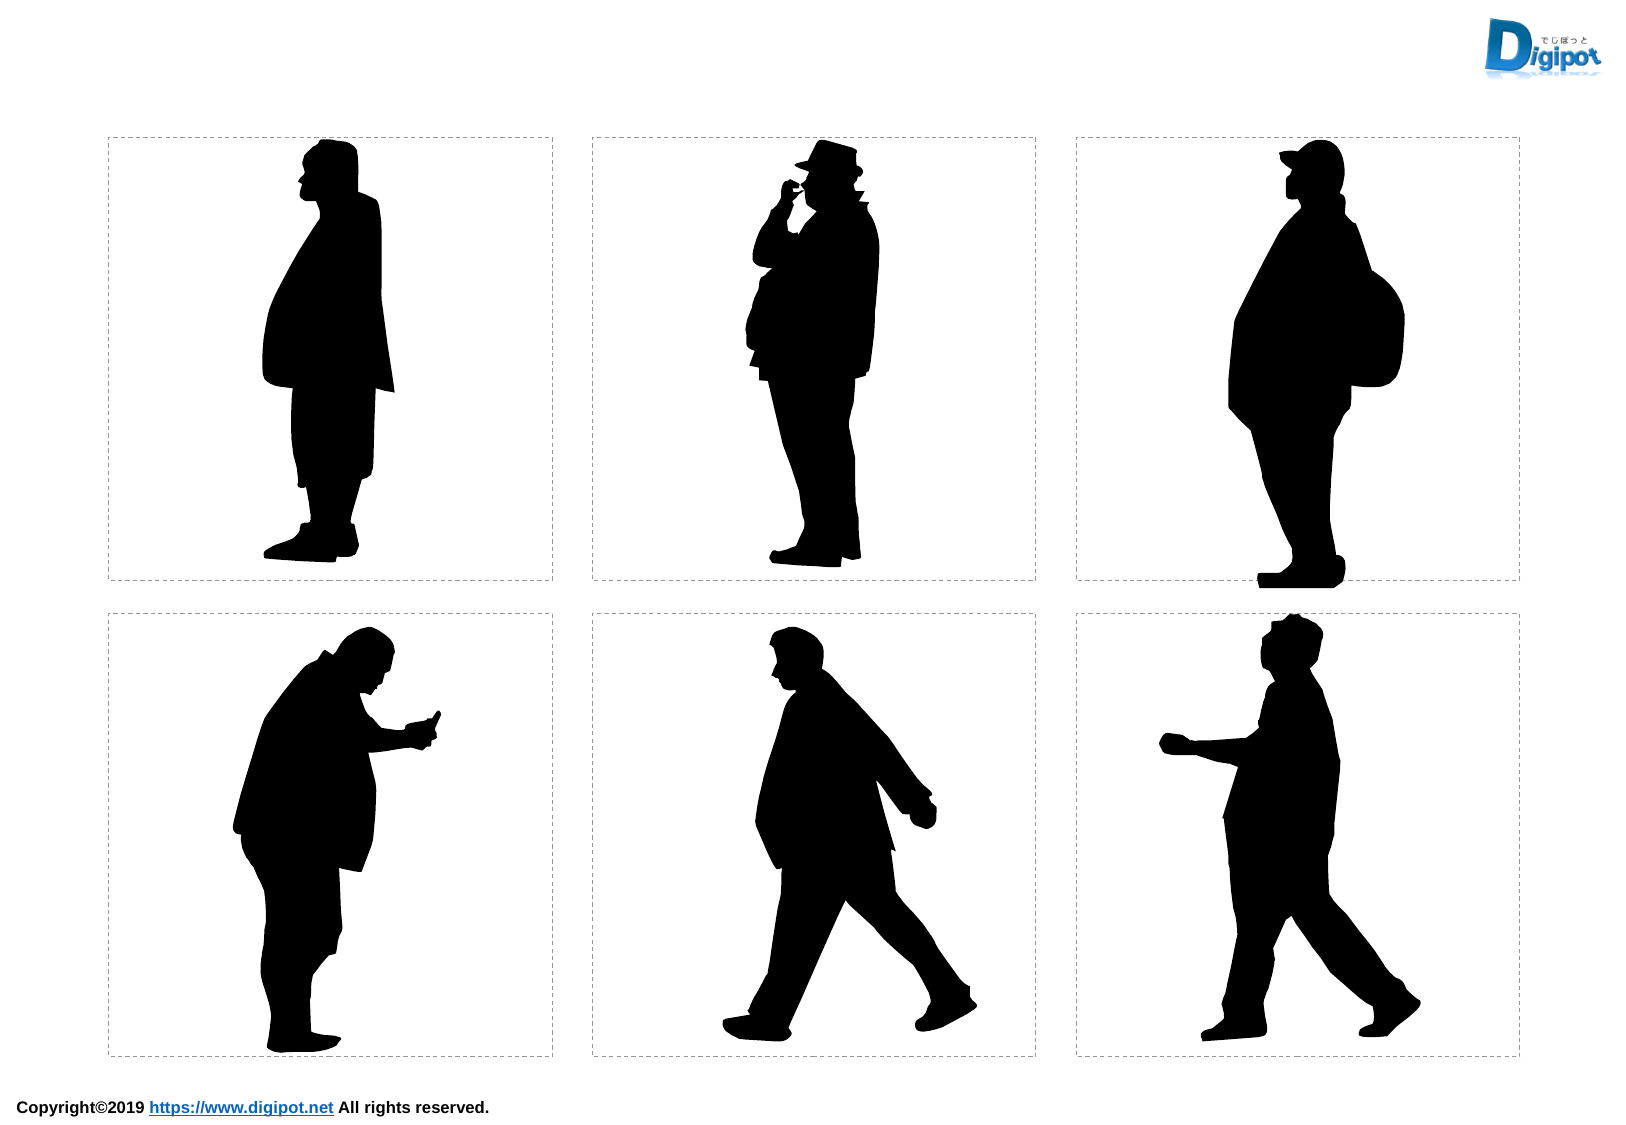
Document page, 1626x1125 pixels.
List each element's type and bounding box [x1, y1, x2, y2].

text_box [722, 626, 978, 1042]
picture [1485, 18, 1602, 82]
text_box [232, 626, 442, 1053]
text_box [262, 139, 395, 563]
text_box [1228, 139, 1405, 589]
text_box [1159, 613, 1421, 1042]
text_box [745, 139, 880, 568]
